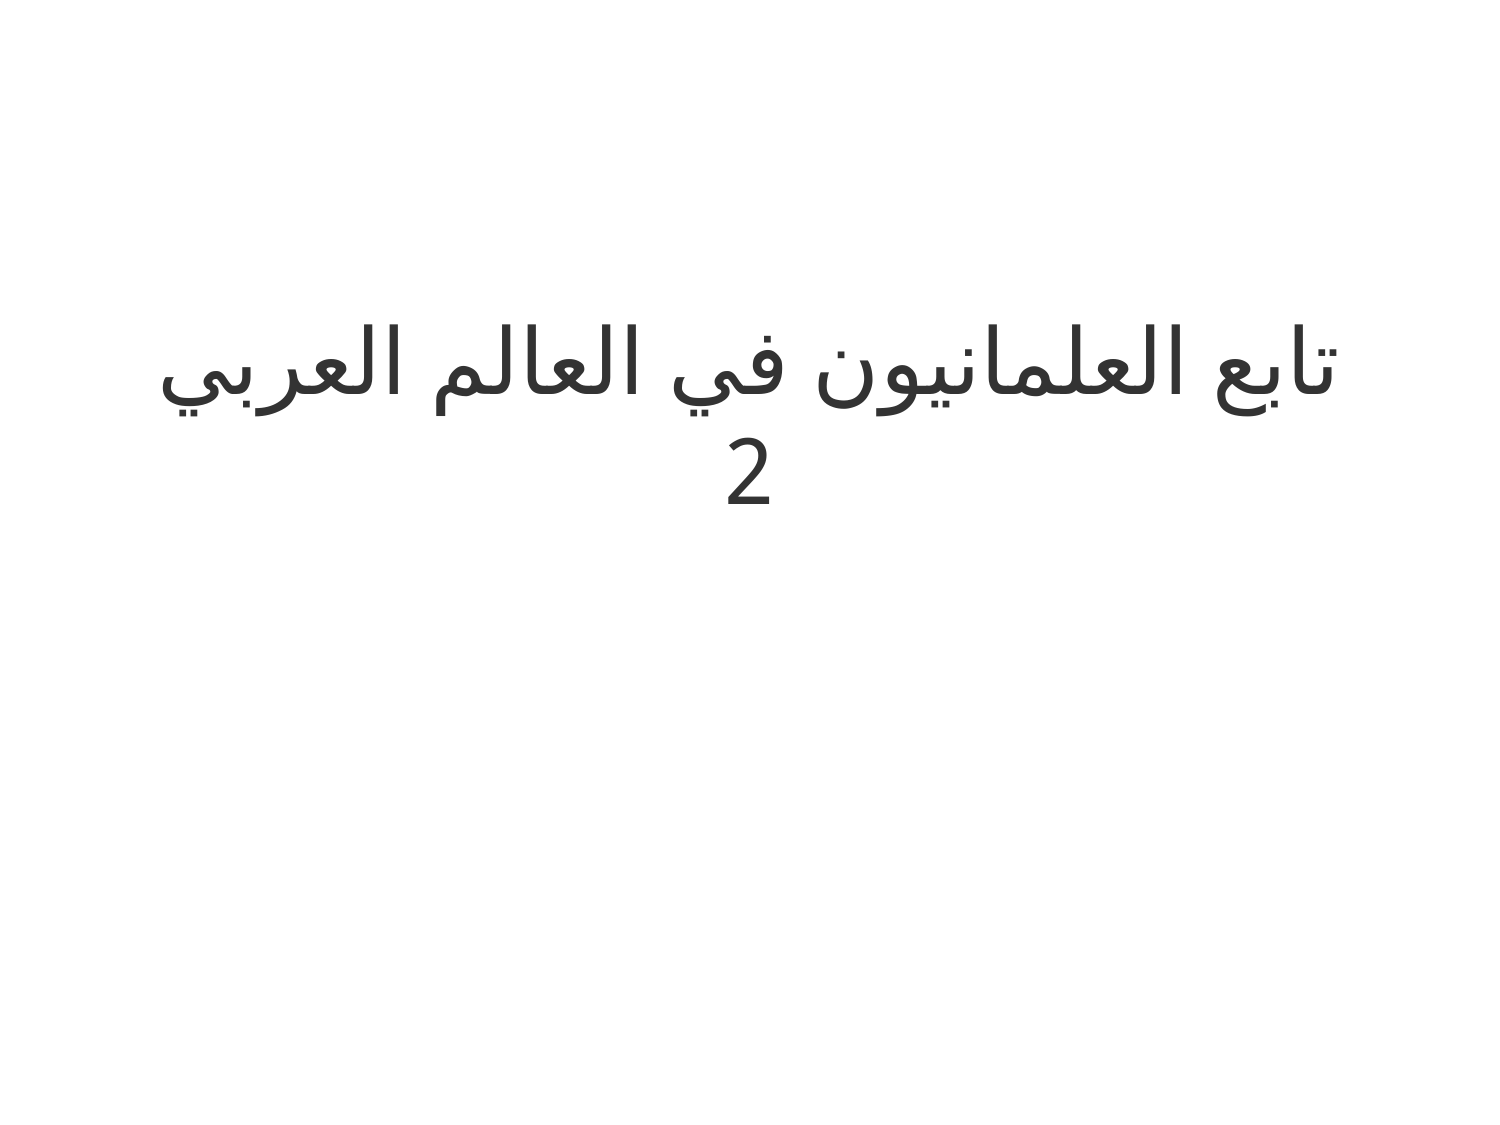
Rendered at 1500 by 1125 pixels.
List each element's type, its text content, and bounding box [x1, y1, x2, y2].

title تابع العلمانيون في العالم العربي 2 [112, 295, 1388, 531]
